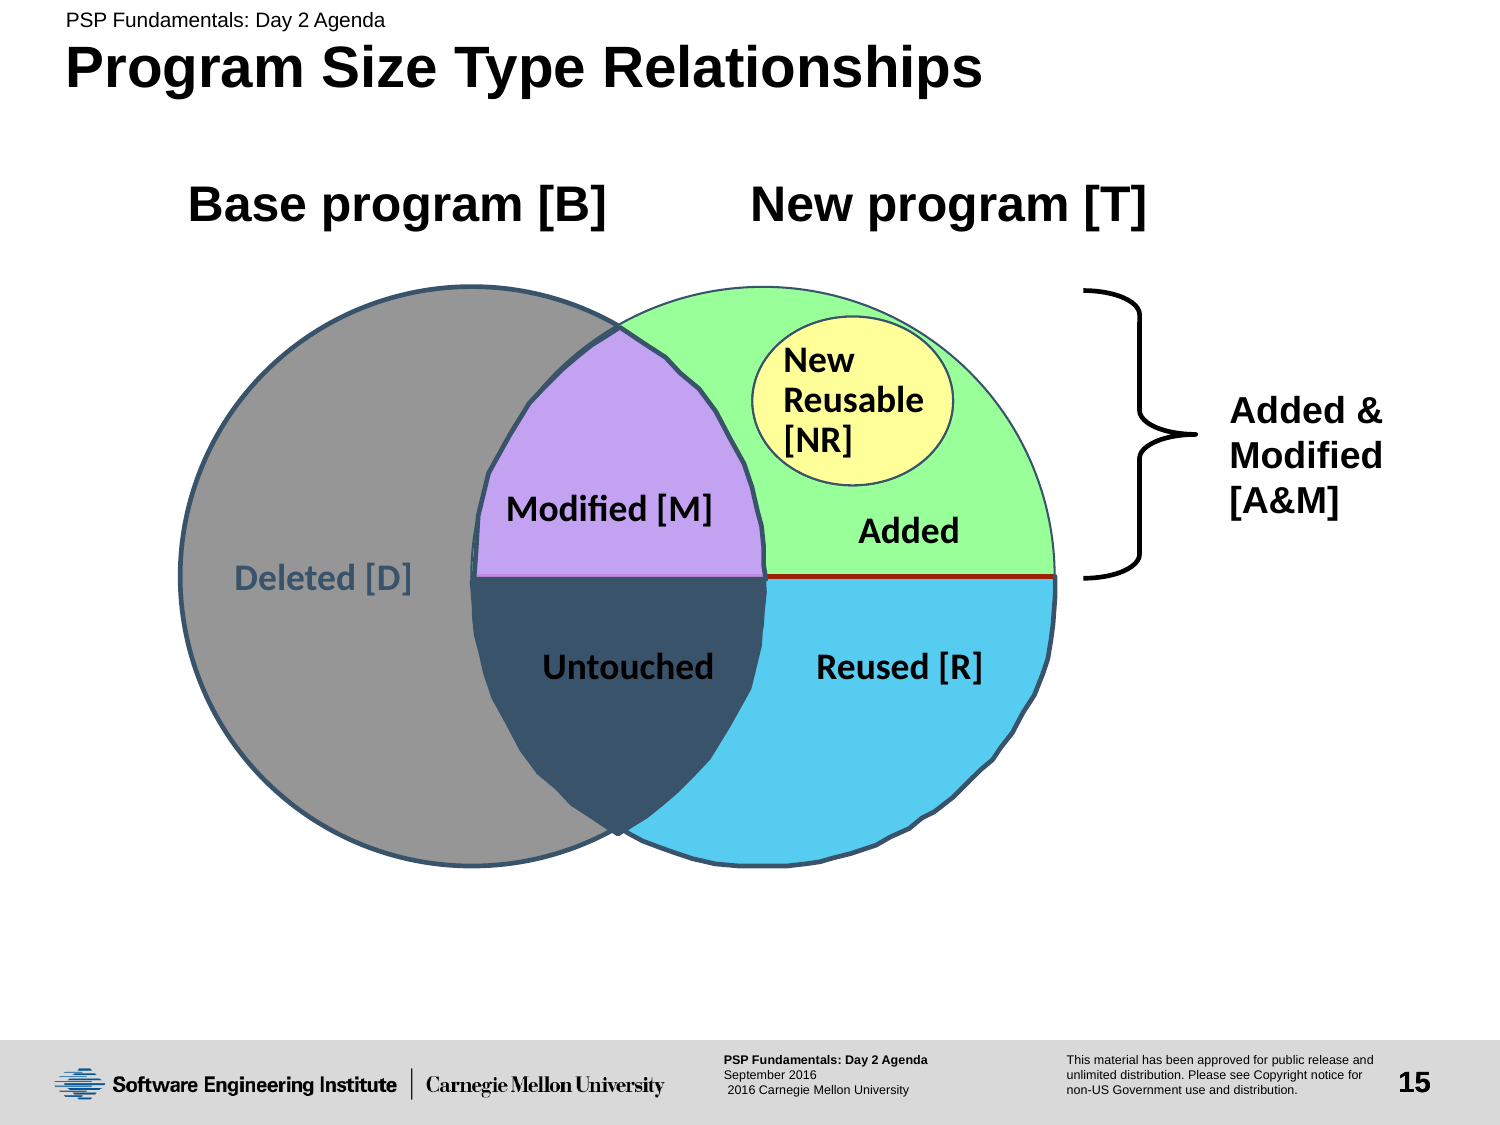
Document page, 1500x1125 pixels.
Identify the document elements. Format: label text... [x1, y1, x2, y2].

text_box Added [858, 505, 961, 551]
text_box Reused [R] [816, 642, 985, 688]
text_box Deleted [D] [234, 552, 414, 598]
text_box [180, 286, 617, 867]
text_box Base program [B] [172, 163, 689, 239]
picture [46, 1061, 673, 1104]
text_box [471, 581, 764, 835]
text_box [1083, 290, 1196, 579]
text_box [784, 316, 921, 339]
text_box [752, 340, 922, 486]
text_box [925, 342, 954, 460]
text_box New Reusable [NR] [783, 339, 925, 462]
text_box [624, 576, 1056, 867]
text_box New program [T] [735, 163, 1264, 239]
text_box [530, 286, 1055, 576]
text_box Added & Modified [A&M] [1214, 378, 1413, 528]
text_box [471, 519, 477, 576]
text_box Untouched [542, 642, 715, 688]
text_box [473, 327, 766, 580]
text_box Modified [M] [505, 483, 714, 529]
title Program Size Type Relationships [65, 37, 1313, 167]
